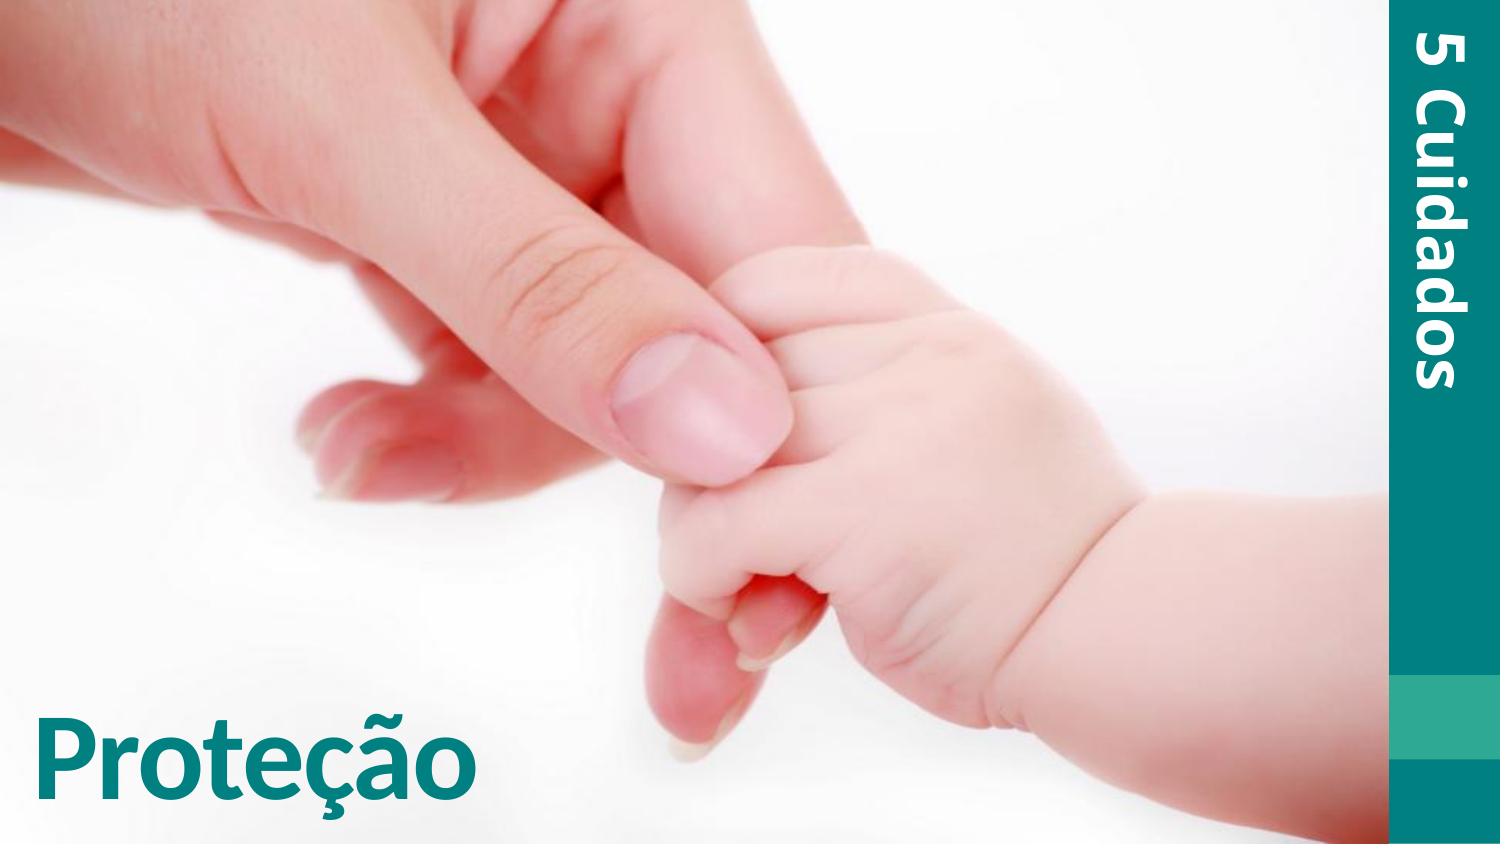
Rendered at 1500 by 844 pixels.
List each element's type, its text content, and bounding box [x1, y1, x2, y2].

text_box 5 Cuidados [1399, 23, 1492, 651]
picture [0, 0, 1389, 844]
